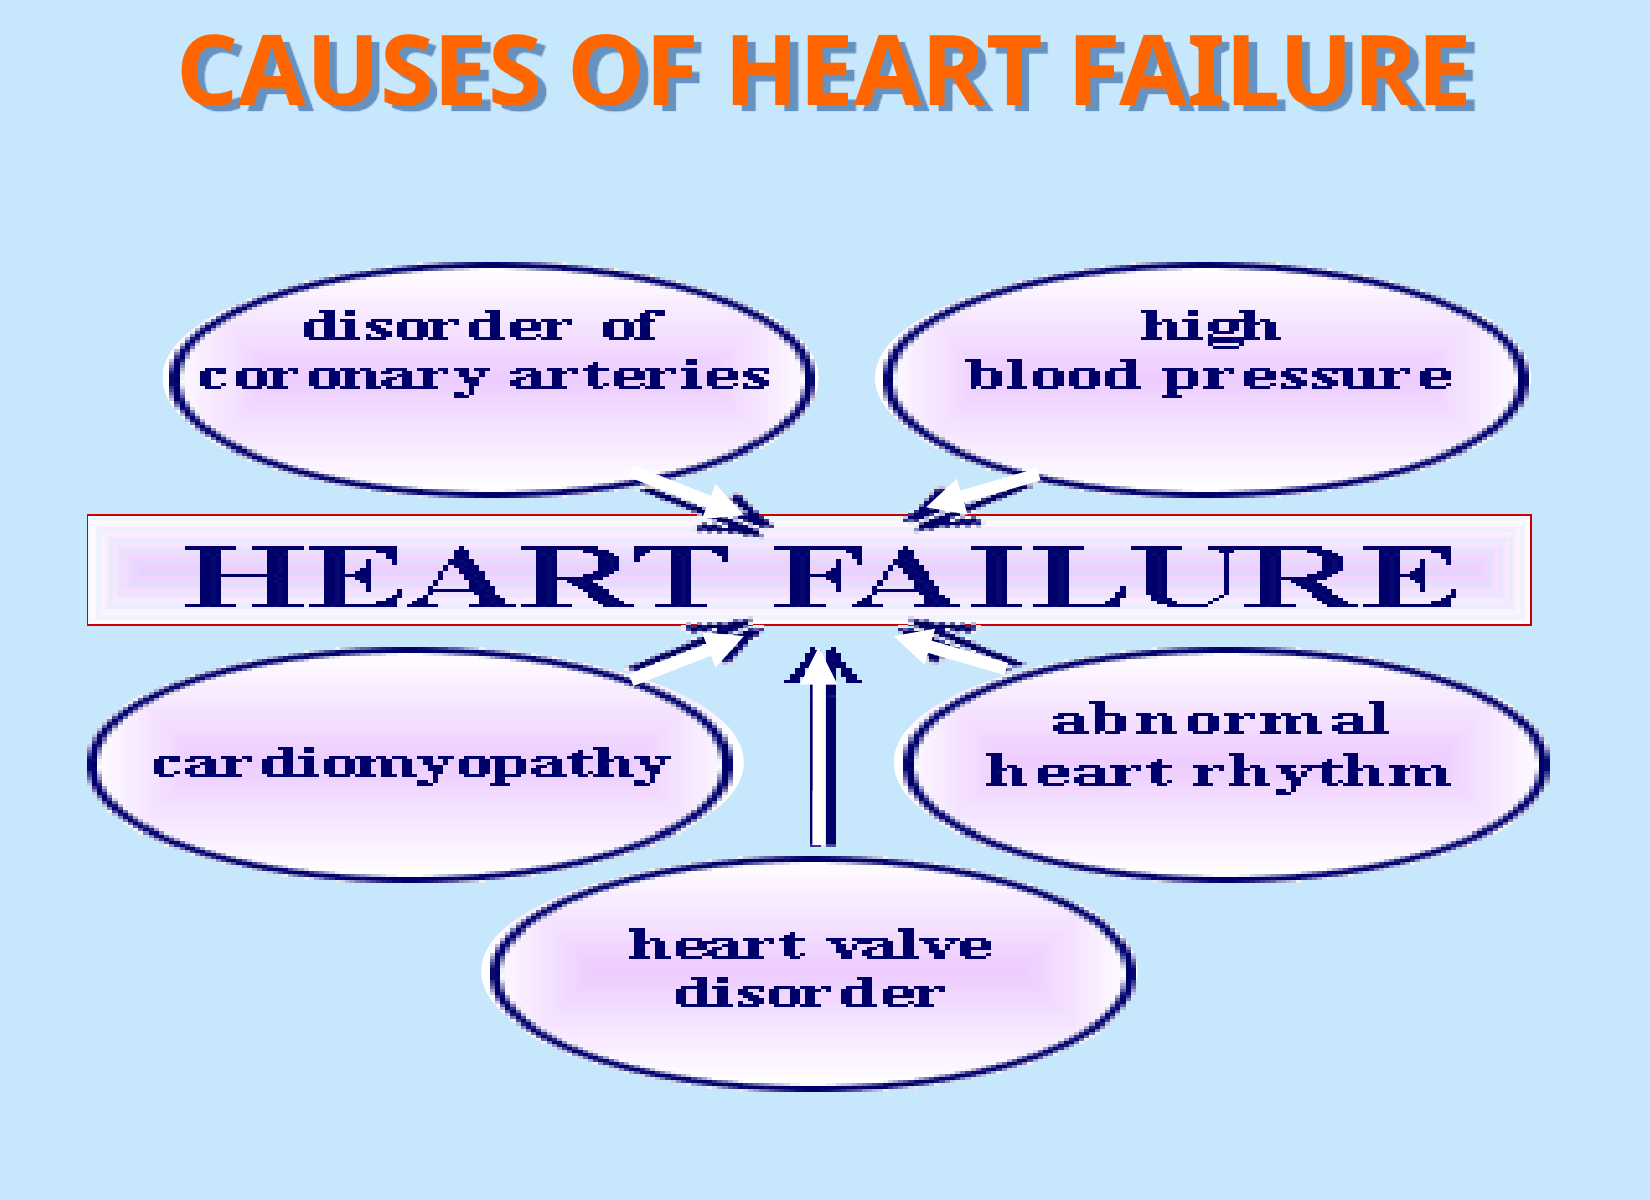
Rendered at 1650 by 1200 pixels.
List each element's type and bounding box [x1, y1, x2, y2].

text_box [24, 0, 1626, 1200]
text_box [87, 262, 1551, 1120]
